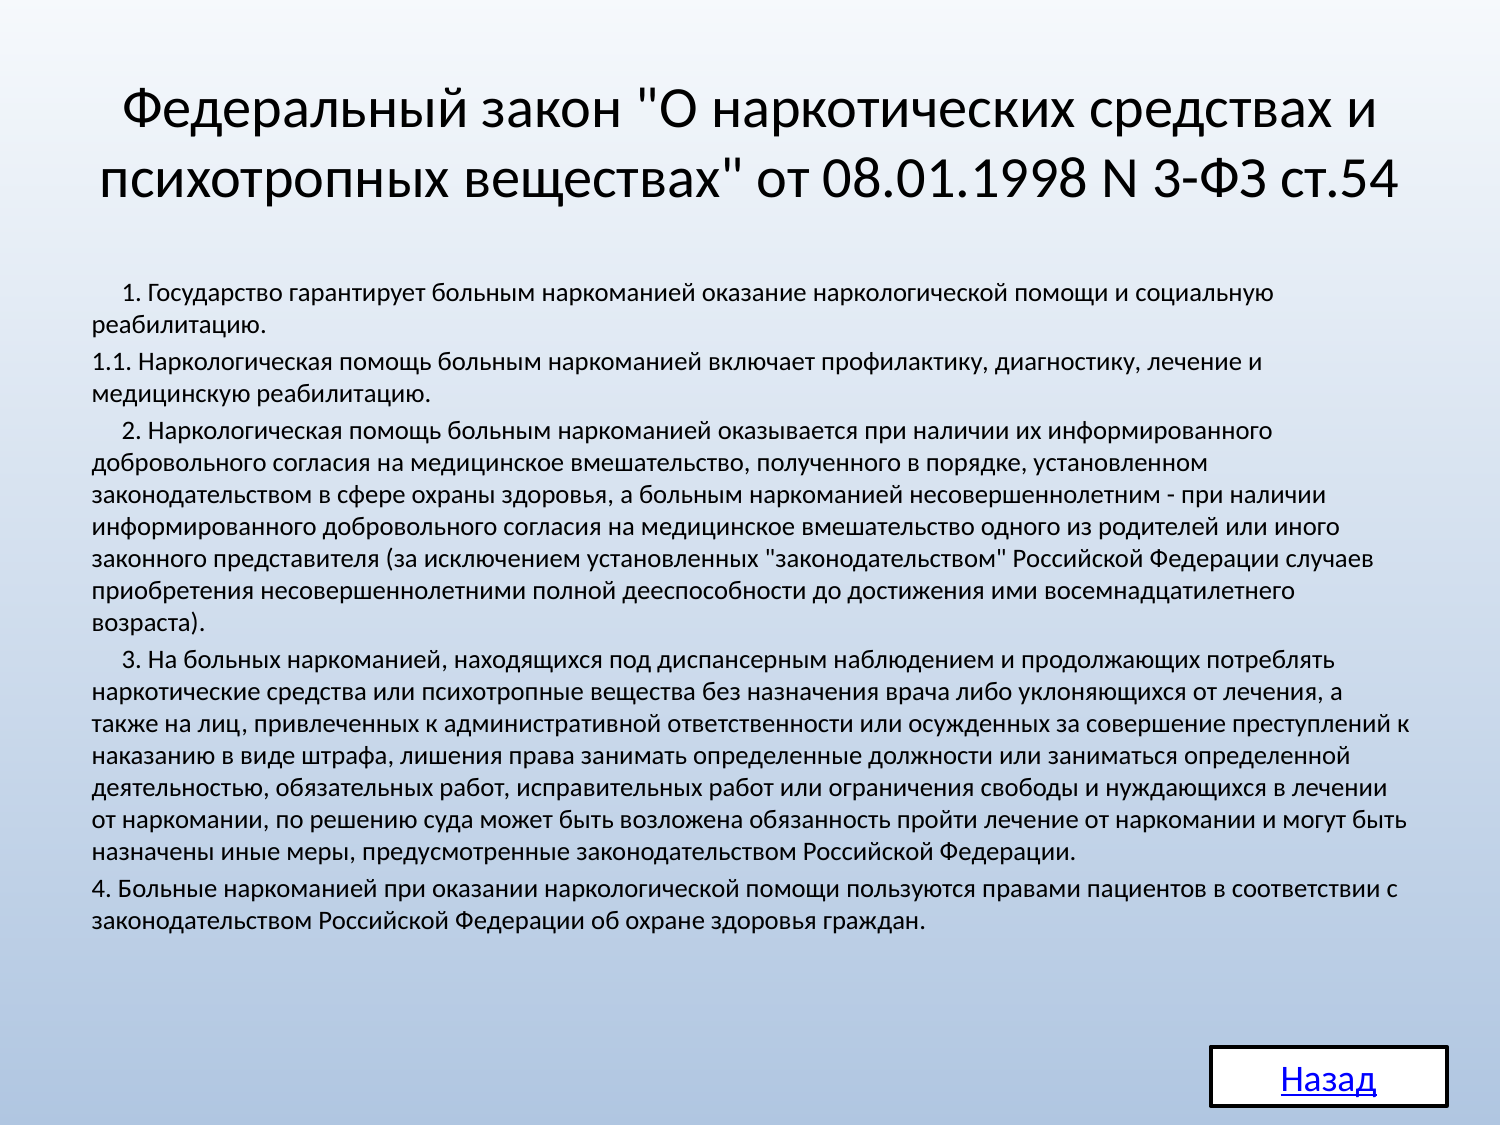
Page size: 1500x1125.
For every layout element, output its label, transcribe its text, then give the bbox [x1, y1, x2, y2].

list 1. Государство гарантирует больным наркоманией оказание наркологической помощи и социальную реабилитацию. 1.1. Наркологическая помощь больным наркоманией включает профилактику, диагностику, лечение и медицинскую реабилитацию. 2. Наркологическая помощь больным наркоманией оказывается при наличии их информированного добровольного согласия на медицинское вмешательство, полученного в порядке, установленном законодательством в сфере охраны здоровья, а больным наркоманией несовершеннолетним - при наличии информированного добровольного согласия на медицинское вмешательство одного из родителей или иного законного представителя (за исключением установленных "законодательством" Российской Федерации случаев приобретения несовершеннолетними полной дееспособности до достижения ими восемнадцатилетнего возраста). 3. На больных наркоманией, находящихся под диспансерным наблюдением и продолжающих потреблять наркотические средства или психотропные вещества без назначения врача либо уклоняющихся от лечения, а также на лиц, привлеченных к административной ответственности или осужденных за совершение преступлений к наказанию в виде штрафа, лишения права занимать определенные должности или заниматься определенной деятельностью, обязательных работ, исправительных работ или ограничения свободы и нуждающихся в лечении от наркомании, по решению суда может быть возложена обязанность пройти лечение от наркомании и могут быть назначены иные меры, предусмотренные законодательством Российской Федерации. 4. Больные наркоманией при оказании наркологической помощи пользуются правами пациентов в соответствии с законодательством Российской Федерации об охране здоровья граждан. [76, 267, 1427, 1010]
text_box Назад [1209, 1045, 1449, 1108]
title Федеральный закон "О наркотических средствах и психотропных веществах" от 08.01.1998 N 3-ФЗ ст.54 [75, 45, 1425, 233]
